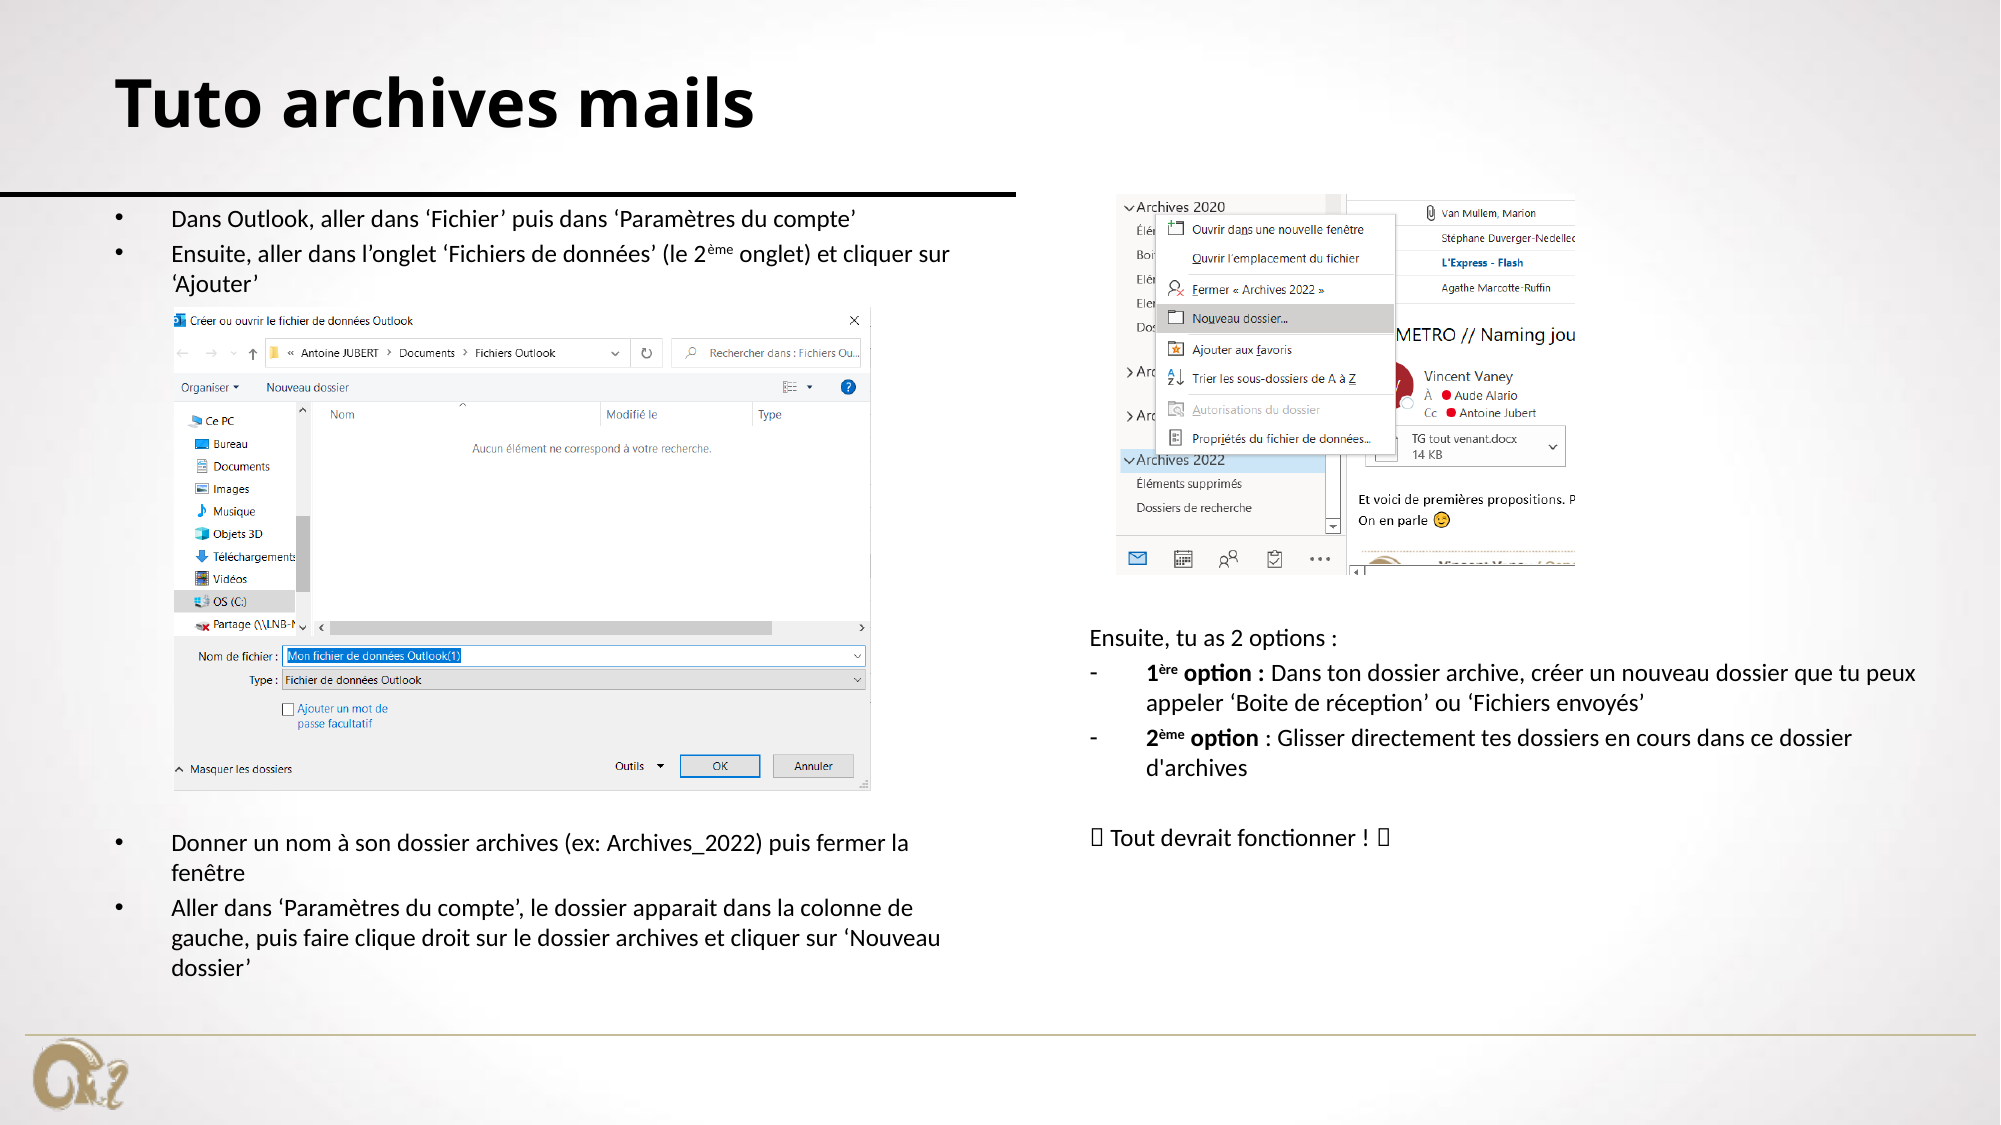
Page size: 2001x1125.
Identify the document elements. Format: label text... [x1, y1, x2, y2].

picture [1116, 194, 1575, 576]
picture [0, 0, 2000, 1125]
list Dans Outlook, aller dans ‘Fichier’ puis dans ‘Paramètres du compte’ Ensuite, aller dans l’onglet ‘Fichiers de données’ (le 2ème onglet) et cliquer sur ‘Ajouter’ Donner un nom à son dossier archives (ex: Archives_2022) puis fermer la fenêtre Aller dans ‘Paramètres du compte’, le dossier apparait dans la colonne de gauche, puis faire clique droit sur le dossier archives et cliquer sur ‘Nouveau dossier’ [99, 194, 1000, 1029]
picture [174, 307, 872, 792]
text_box Ensuite, tu as 2 options : 1ère option : Dans ton dossier archive, créer un nouveau dossier que tu peux appeler ‘Boite de réception’ ou ‘Fichiers envoyés’ 2ème option : Glisser directement tes dossiers en cours dans ce dossier d'archives  Tout devrait fonctionner !  [1074, 194, 1975, 970]
title Tuto archives mails [99, 7, 1900, 195]
